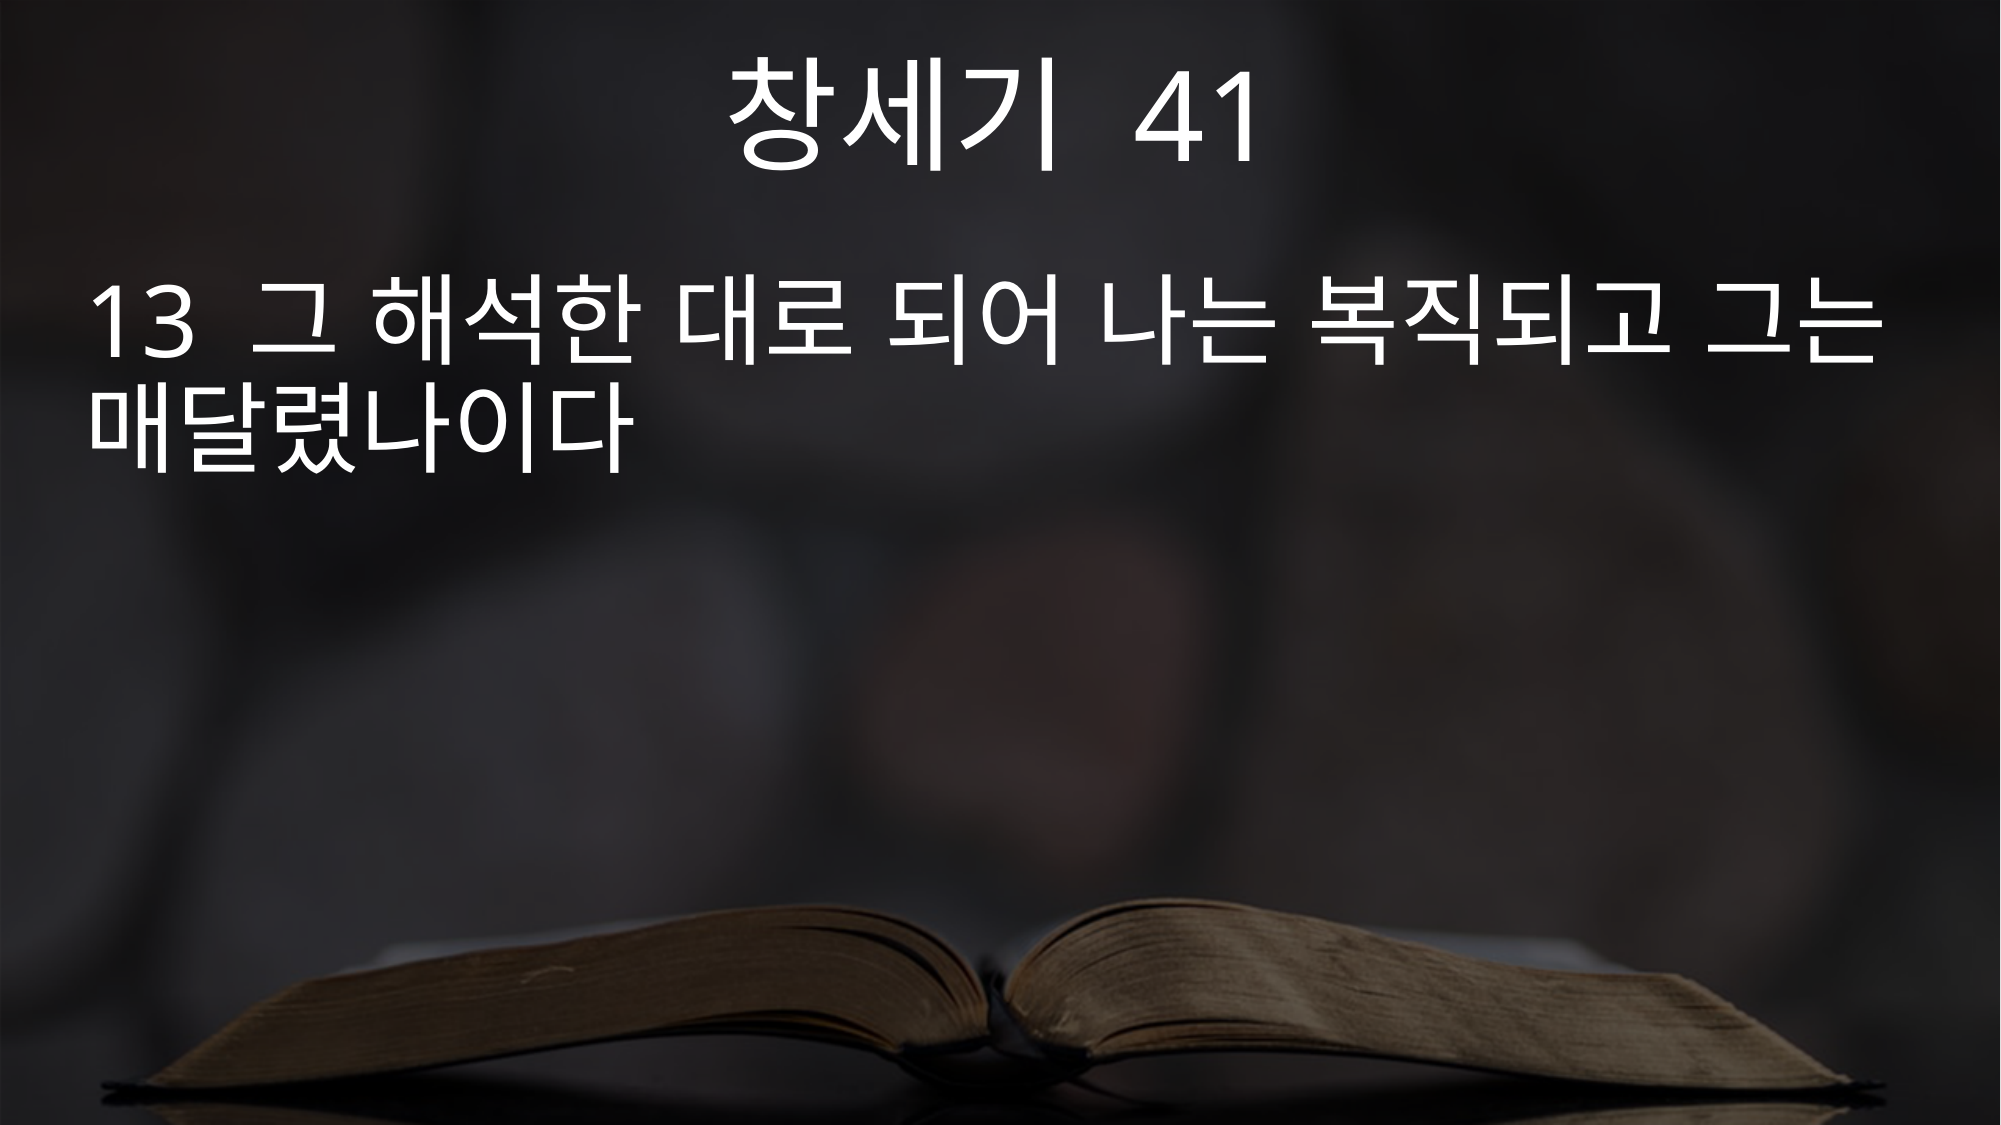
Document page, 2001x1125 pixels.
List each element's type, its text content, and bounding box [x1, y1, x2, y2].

picture [0, 0, 2001, 1125]
list 13 그 해석한 대로 되어 나는 복직되고 그는 매달렸나이다 [69, 263, 1953, 423]
footer 창세기 41 [0, 32, 2000, 192]
